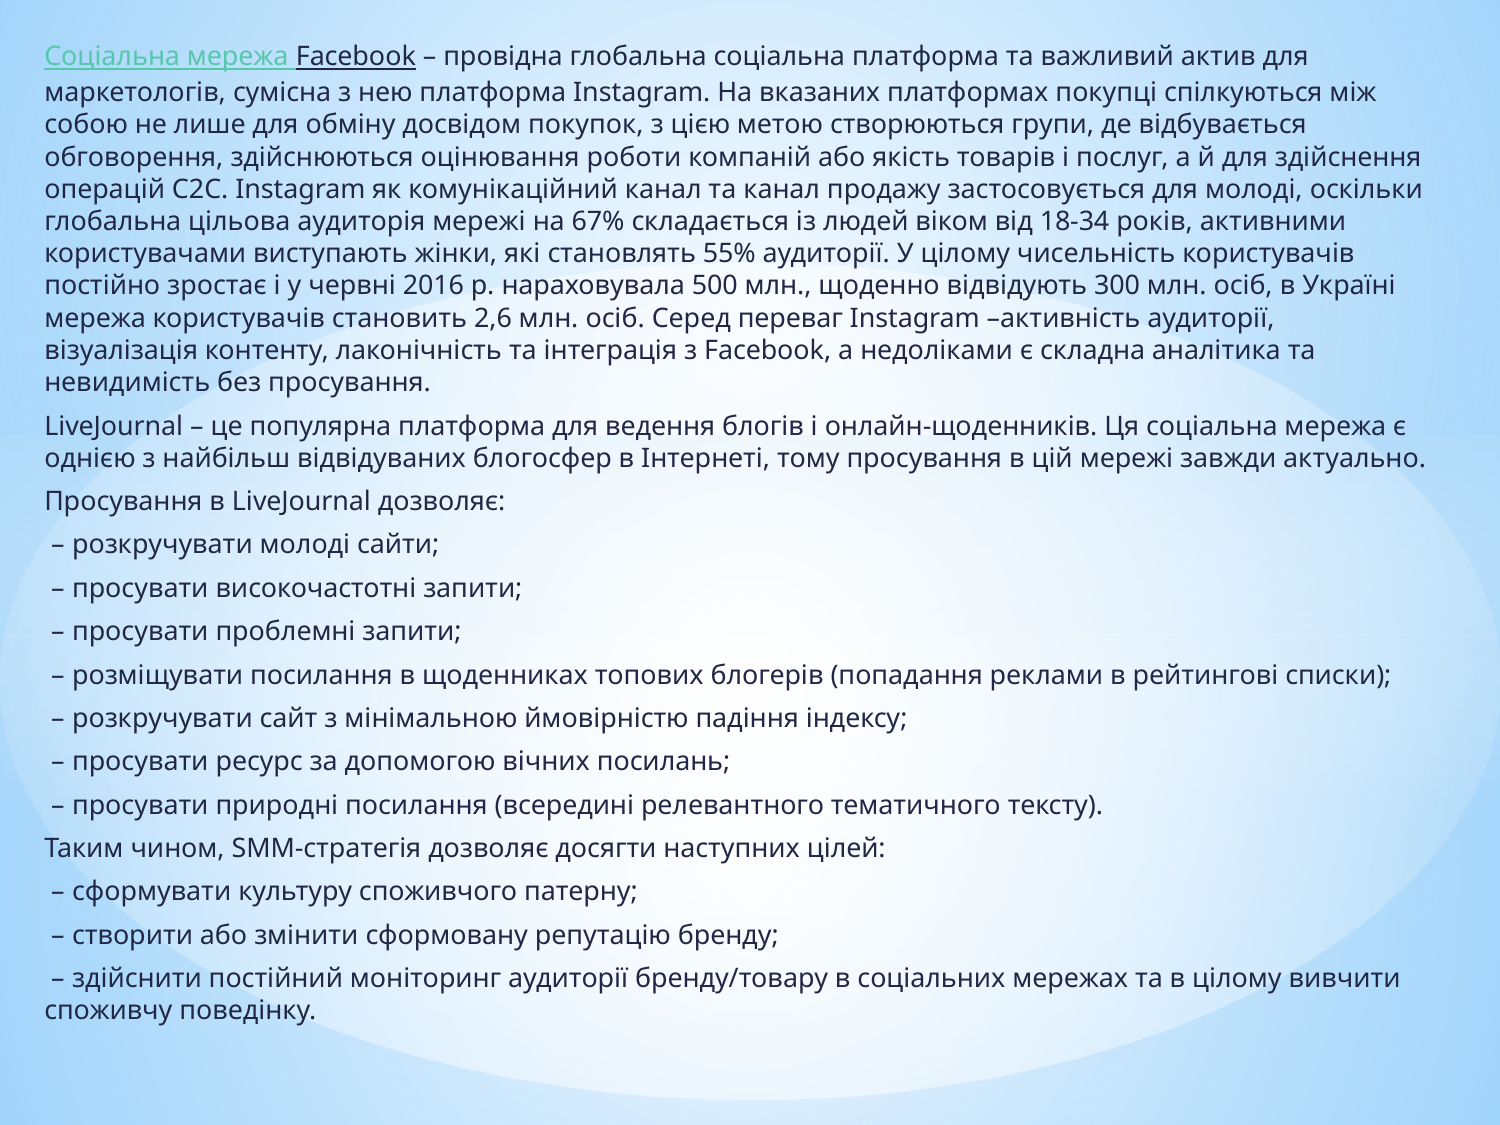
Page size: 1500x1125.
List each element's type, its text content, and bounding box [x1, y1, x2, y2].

subtitle Соціальна мережа Facebook – провідна глобальна соціальна платформа та важливий актив для маркетологів, сумісна з нею платформа Instagram. На вказаних платформах покупці спілкуються між собою не лише для обміну досвідом покупок, з цією метою створюються групи, де відбувається обговорення, здійснюються оцінювання роботи компаній або якість товарів і послуг, а й для здійснення операцій С2С. Instagram як комунікаційний канал та канал продажу застосовується для молоді, оскільки глобальна цільова аудиторія мережі на 67% складається із людей віком від 18-34 років, активними користувачами виступають жінки, які становлять 55% аудиторії. У цілому чисельність користувачів постійно зростає і у червні 2016 р. нараховувала 500 млн., щоденно відвідують 300 млн. осіб, в Україні мережа користувачів становить 2,6 млн. осіб. Серед переваг Instagram –активність аудиторії, візуалізація контенту, лаконічність та інтеграція з Facebook, а недоліками є складна аналітика та невидимість без просування. LiveJournal – це популярна платформа для ведення блогів і онлайн-щоденників. Ця соціальна мережа є однією з найбільш відвідуваних блогосфер в Інтернеті, тому просування в цій мережі завжди актуально. Просування в LiveJournal дозволяє: – розкручувати молоді сайти; – просувати високочастотні запити; – просувати проблемні запити; – розміщувати посилання в щоденниках топових блогерів (попадання реклами в рейтингові списки); – розкручувати сайт з мінімальною ймовірністю падіння індексу; – просувати ресурс за допомогою вічних посилань; – просувати природні посилання (всередині релевантного тематичного тексту). Таким чином, SMM-стратегія дозволяє досягти наступних цілей: – сформувати культуру споживчого патерну; – створити або змінити сформовану репутацію бренду; – здійснити постійний моніторинг аудиторії бренду/товару в соціальних мережах та в цілому вивчити споживчу поведінку. [29, 30, 1447, 1047]
